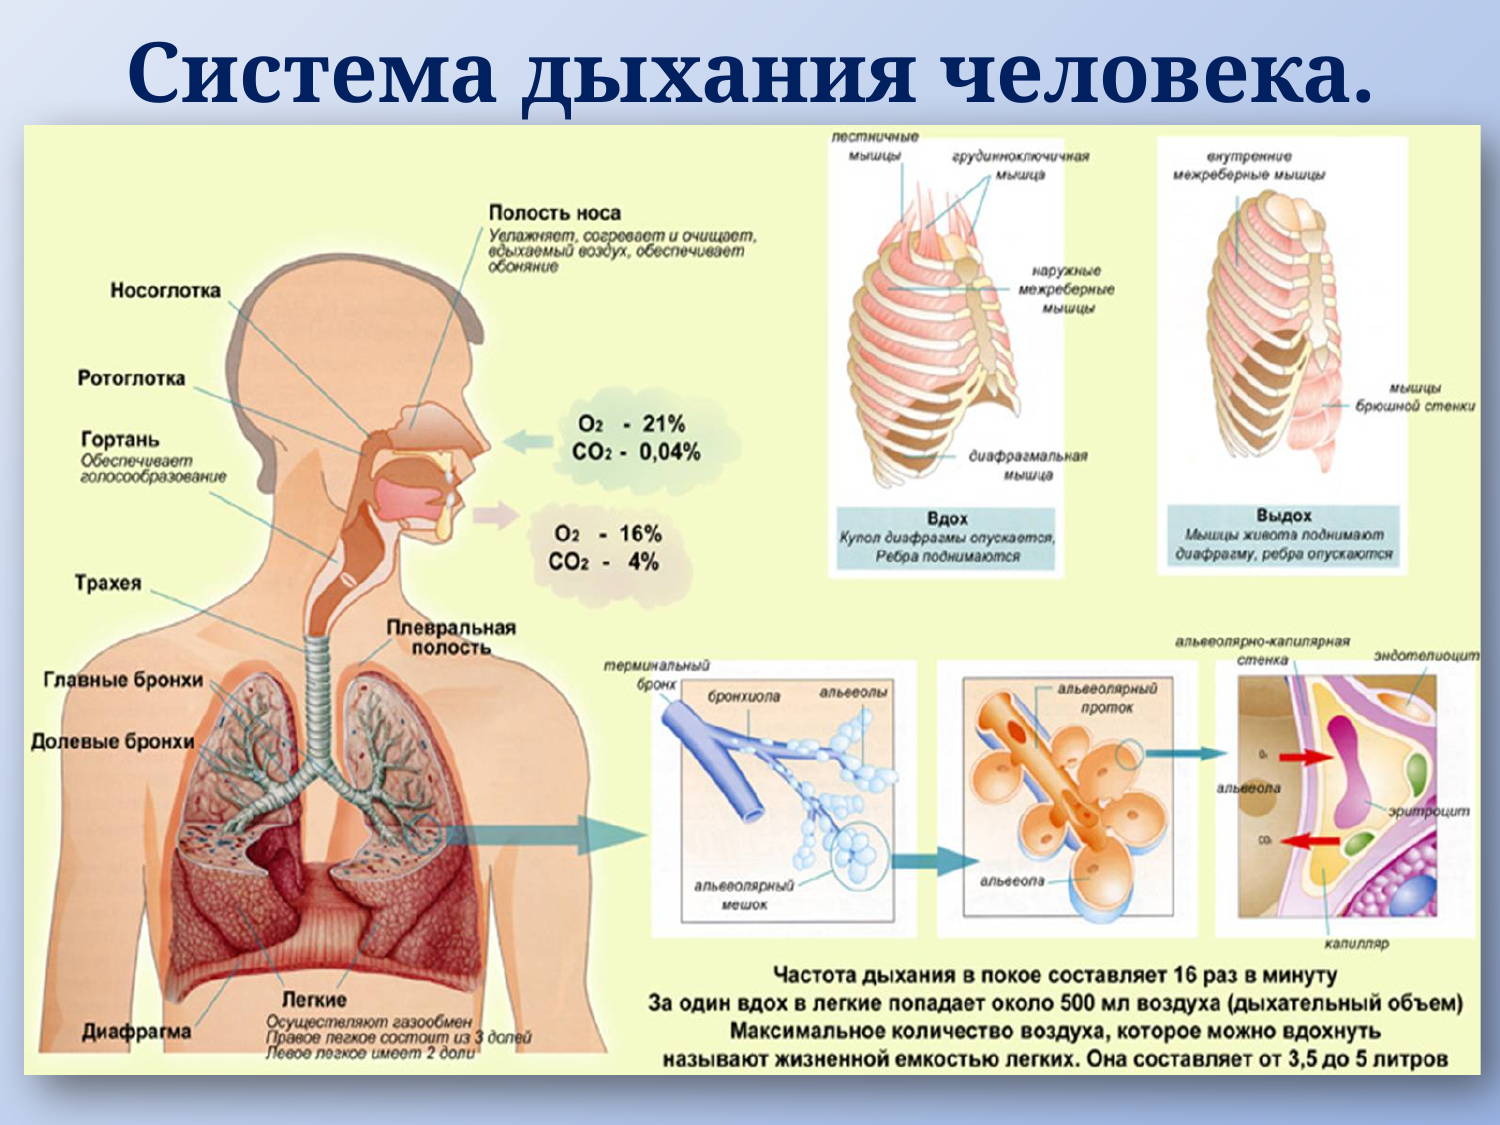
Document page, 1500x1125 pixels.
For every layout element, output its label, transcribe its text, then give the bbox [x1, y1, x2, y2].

title Система дыхания человека. [76, 0, 1427, 108]
picture [23, 125, 1481, 1075]
